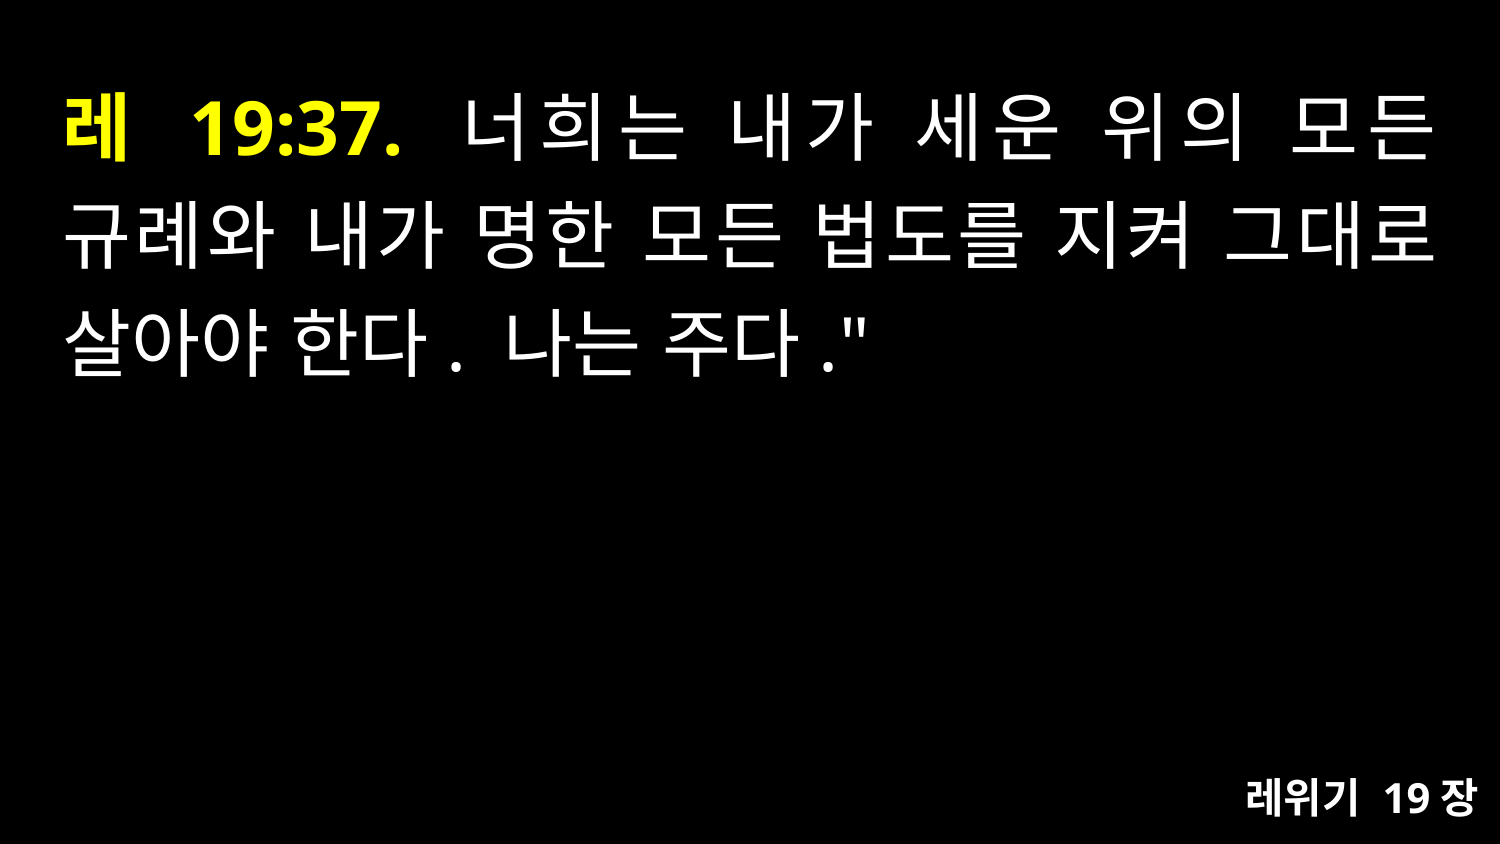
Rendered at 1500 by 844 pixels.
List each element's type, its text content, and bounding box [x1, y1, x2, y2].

title 레 19:37. 너희는 내가 세운 위의 모든 규례와 내가 명한 모든 법도를 지켜 그대로 살아야 한다. 나는 주다." [0, 0, 1500, 844]
subtitle 레위기 19장 [916, 770, 1500, 844]
